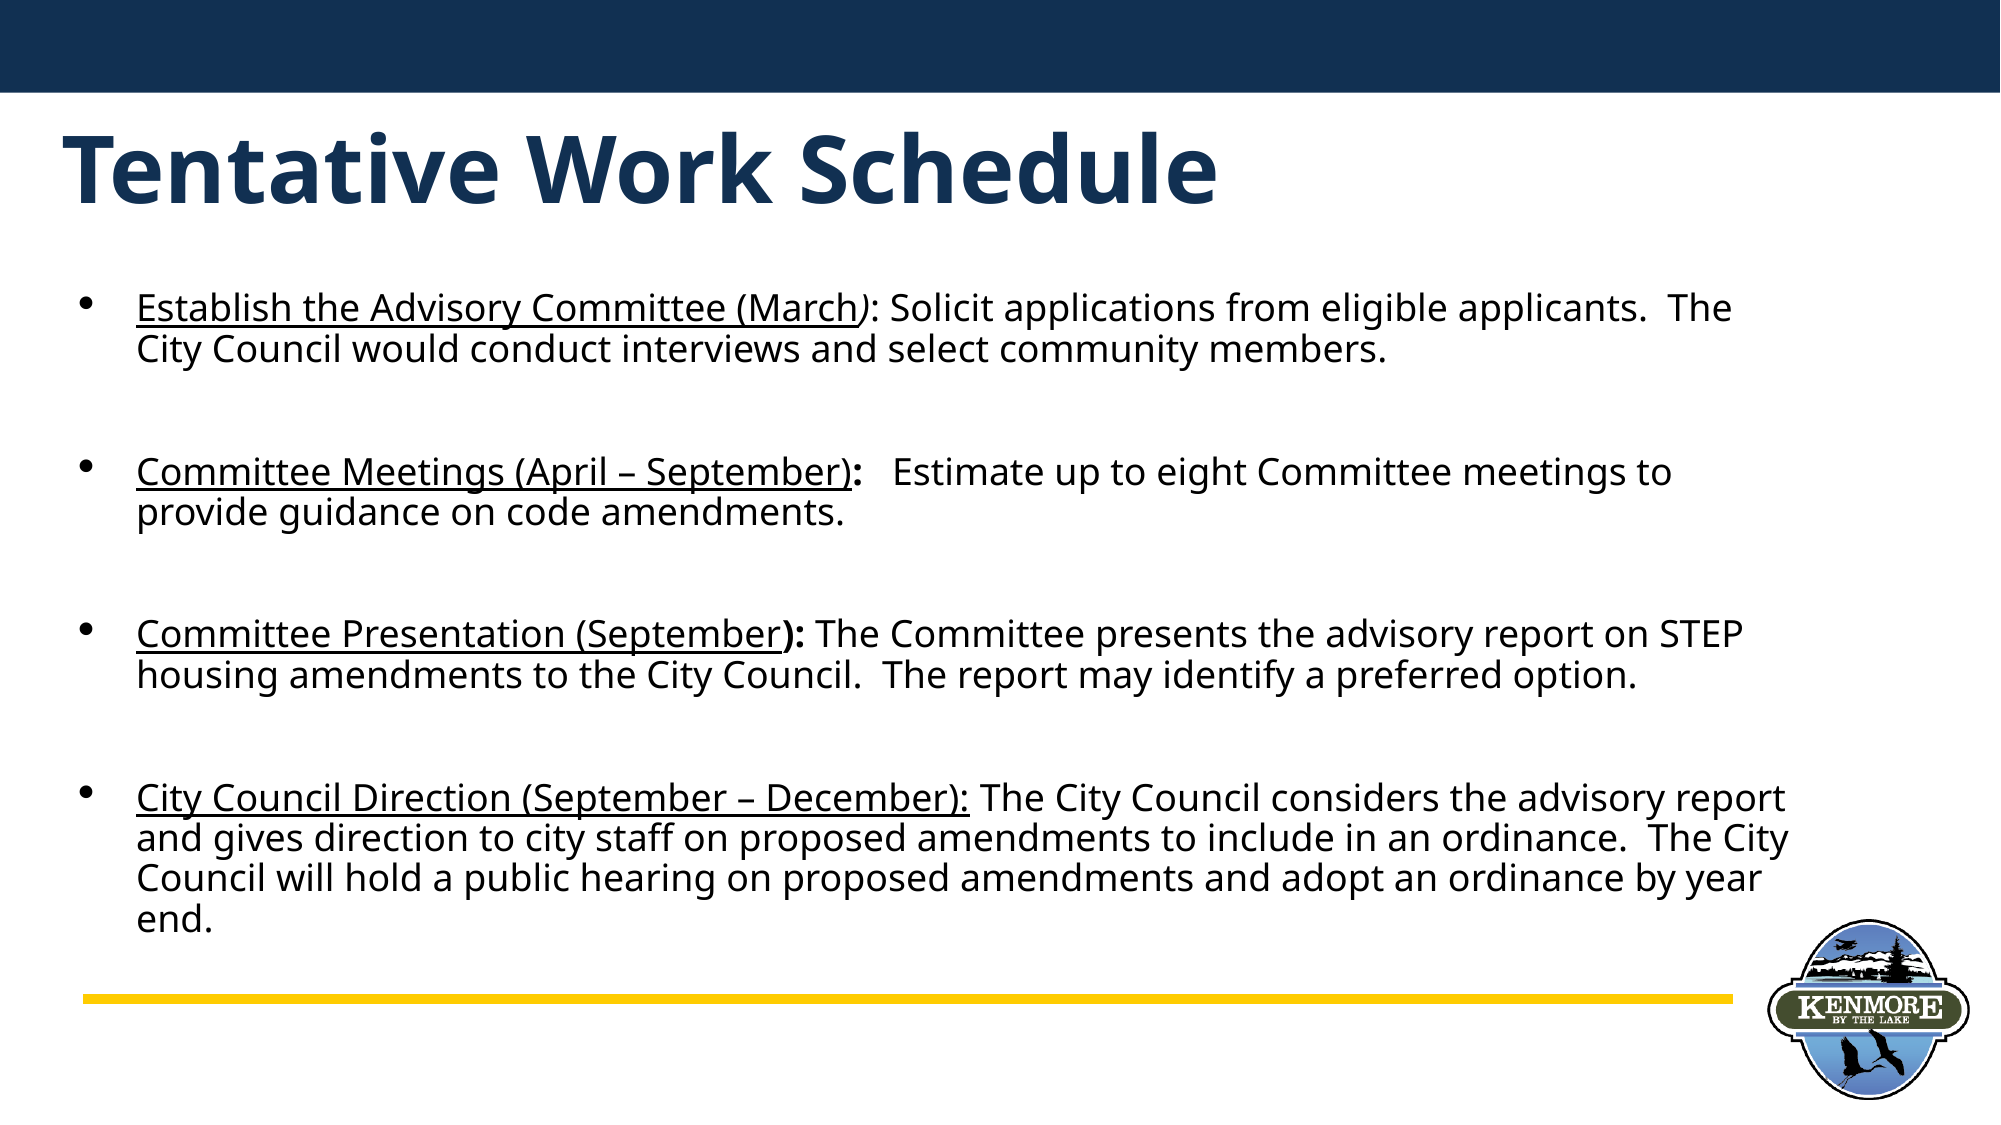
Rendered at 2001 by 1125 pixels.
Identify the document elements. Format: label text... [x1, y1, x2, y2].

slide_number 10 [1412, 1042, 1863, 1103]
subtitle Establish the Advisory Committee (March): Solicit applications from eligible applicants. The City Council would conduct interviews and select community members. Committee Meetings (April – September): Estimate up to eight Committee meetings to provide guidance on code amendments. Committee Presentation (September): The Committee presents the advisory report on STEP housing amendments to the City Council. The report may identify a preferred option. City Council Direction (September – December): The City Council considers the advisory report and gives direction to city staff on proposed amendments to include in an ordinance. The City Council will hold a public hearing on proposed amendments and adopt an ordinance by year end. [64, 281, 1817, 970]
picture [1767, 919, 1970, 1100]
text_box [0, 0, 2000, 94]
title Tentative Work Schedule [46, 94, 1940, 231]
